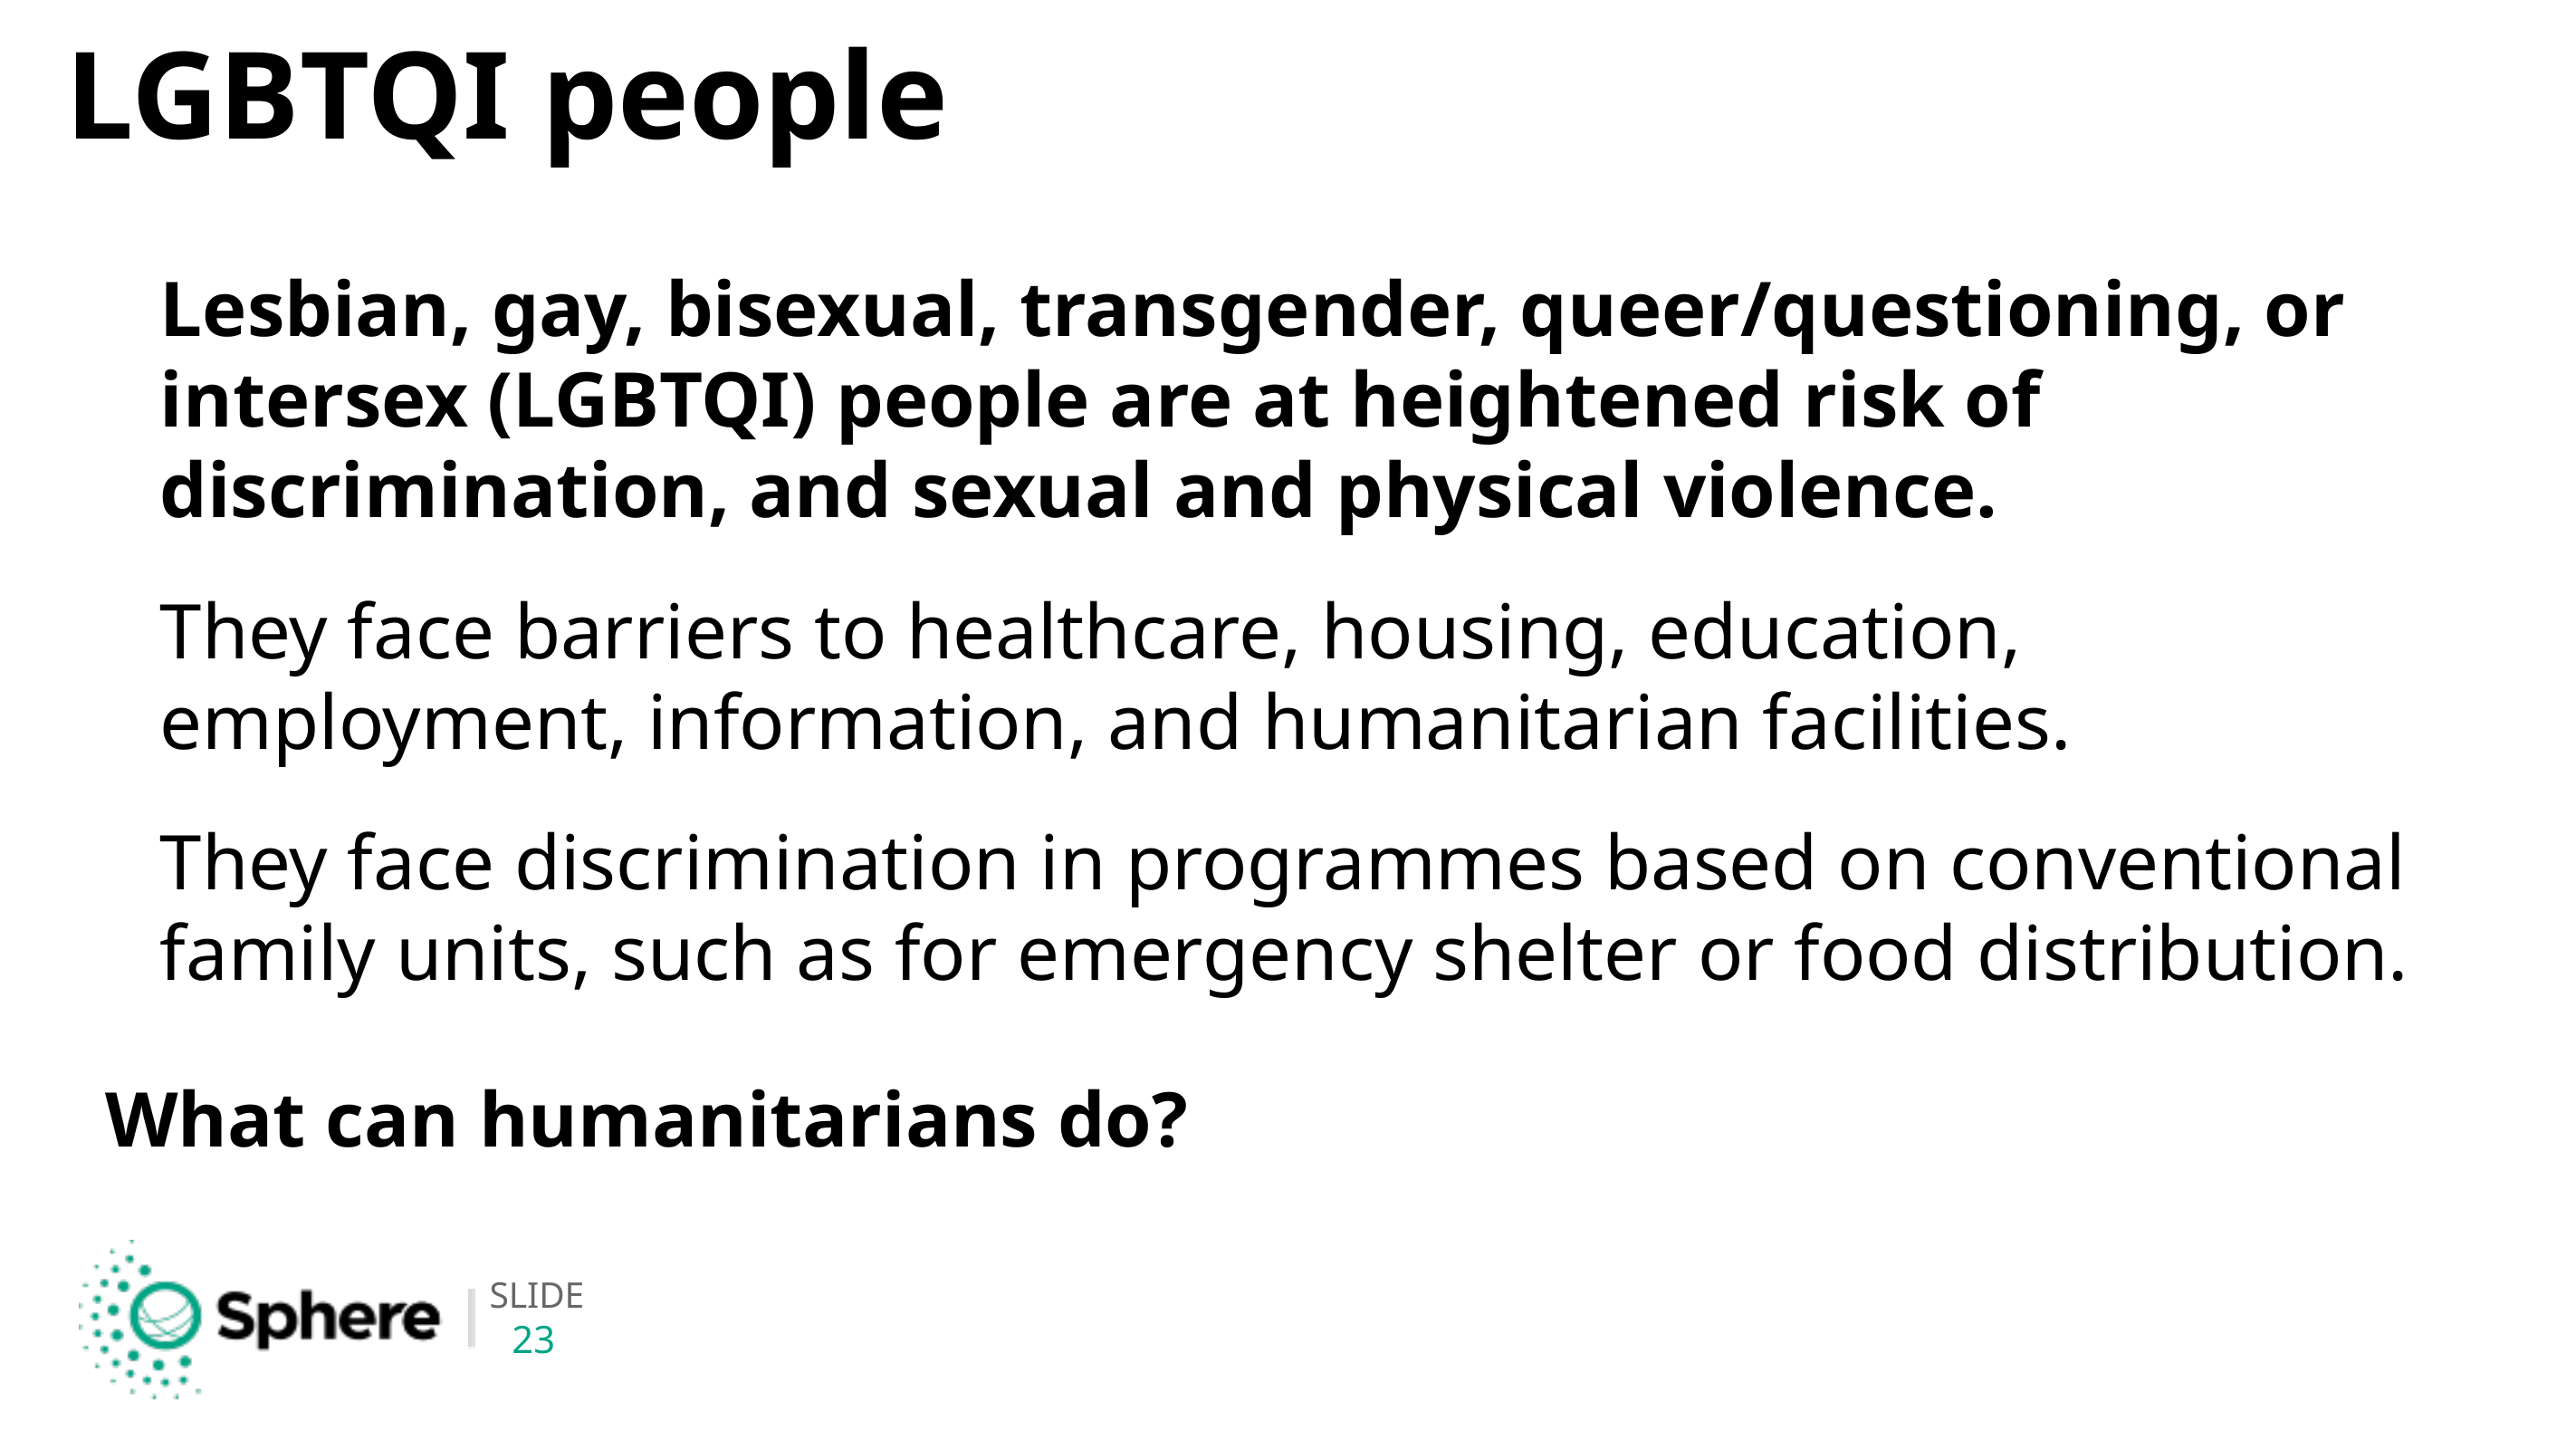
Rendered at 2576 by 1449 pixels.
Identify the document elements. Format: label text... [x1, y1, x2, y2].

picture [468, 1289, 479, 1349]
slide_number 23 [503, 1307, 568, 1369]
list Lesbian, gay, bisexual, transgender, queer/questioning, or intersex (LGBTQI) people are at heightened risk of discrimination, and sexual and physical violence. They face barriers to healthcare, housing, education, employment, information, and humanitarian facilities. They face discrimination in programmes based on conventional family units, such as for emergency shelter or food distribution. [152, 253, 2424, 1031]
title LGBTQI people [57, 10, 2131, 179]
picture [79, 1240, 443, 1402]
text_box What can humanitarians do? [98, 1064, 2171, 1233]
